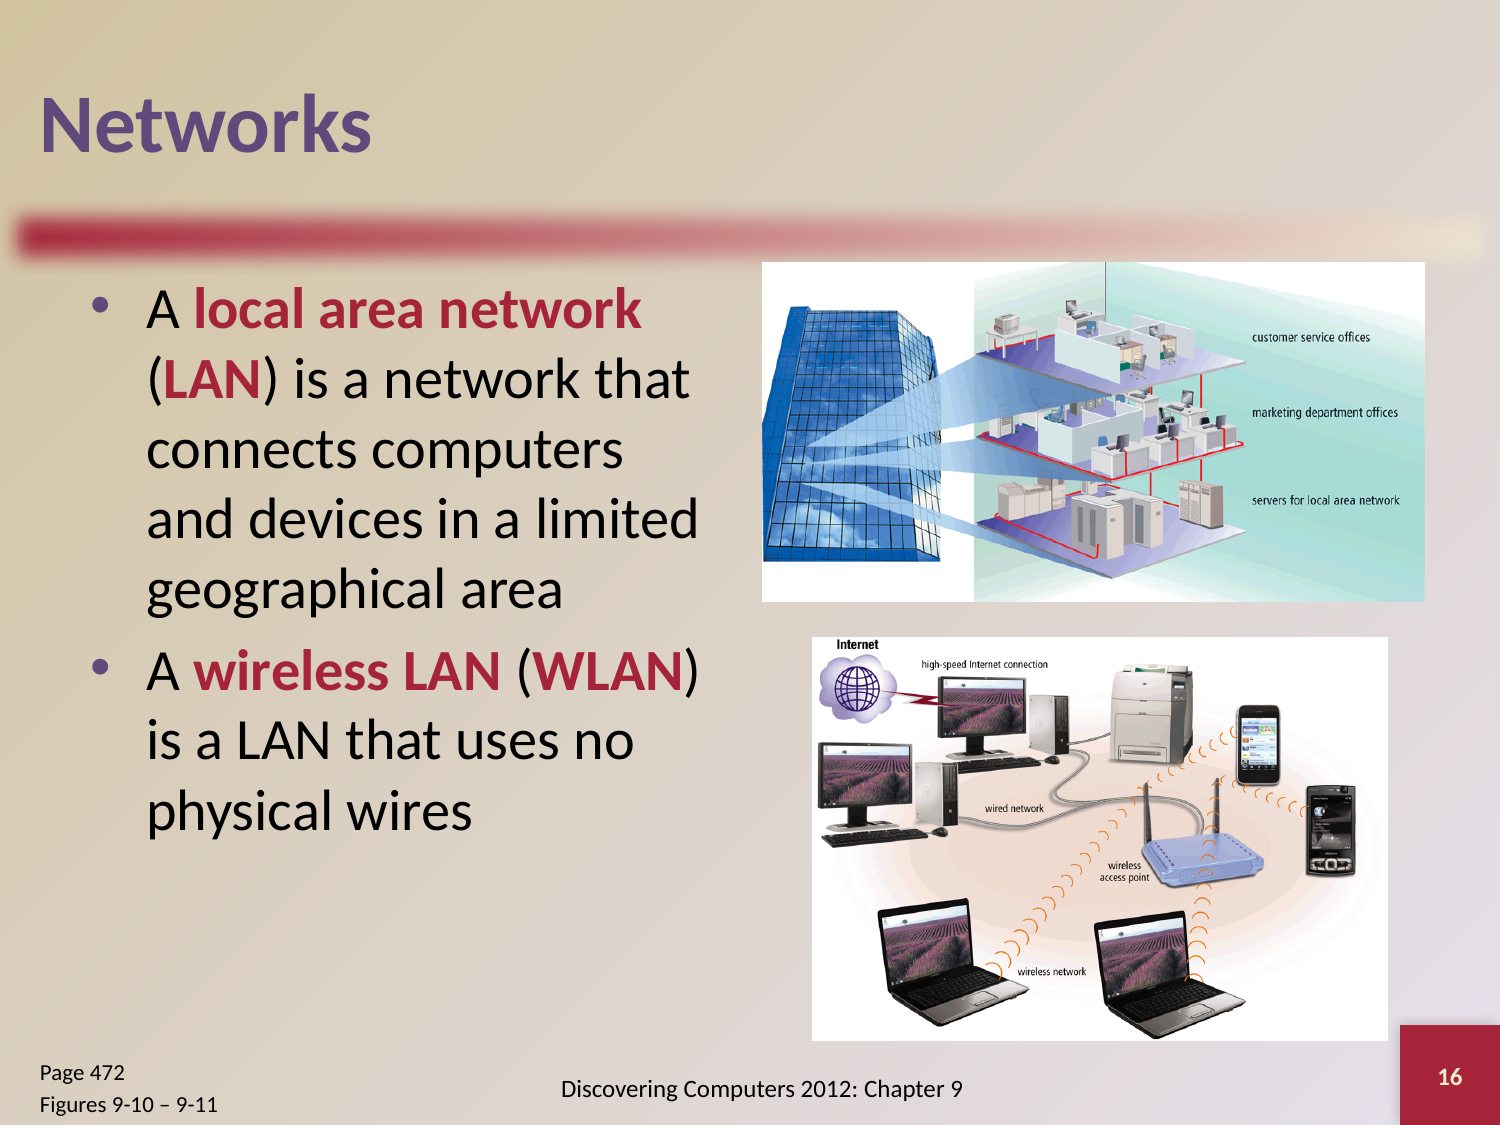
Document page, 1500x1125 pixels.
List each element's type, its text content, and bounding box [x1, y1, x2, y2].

footer Discovering Computers 2012: Chapter 9 [450, 1050, 1075, 1125]
list Page 472 Figures 9-10 – 9-11 [24, 1050, 300, 1125]
picture [812, 637, 1388, 1041]
title Networks [24, 24, 1475, 213]
list A local area network (LAN) is a network that connects computers and devices in a limited geographical area A wireless LAN (WLAN) is a LAN that uses no physical wires [75, 262, 738, 1005]
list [762, 262, 1426, 603]
slide_number 16 [1400, 1025, 1500, 1125]
